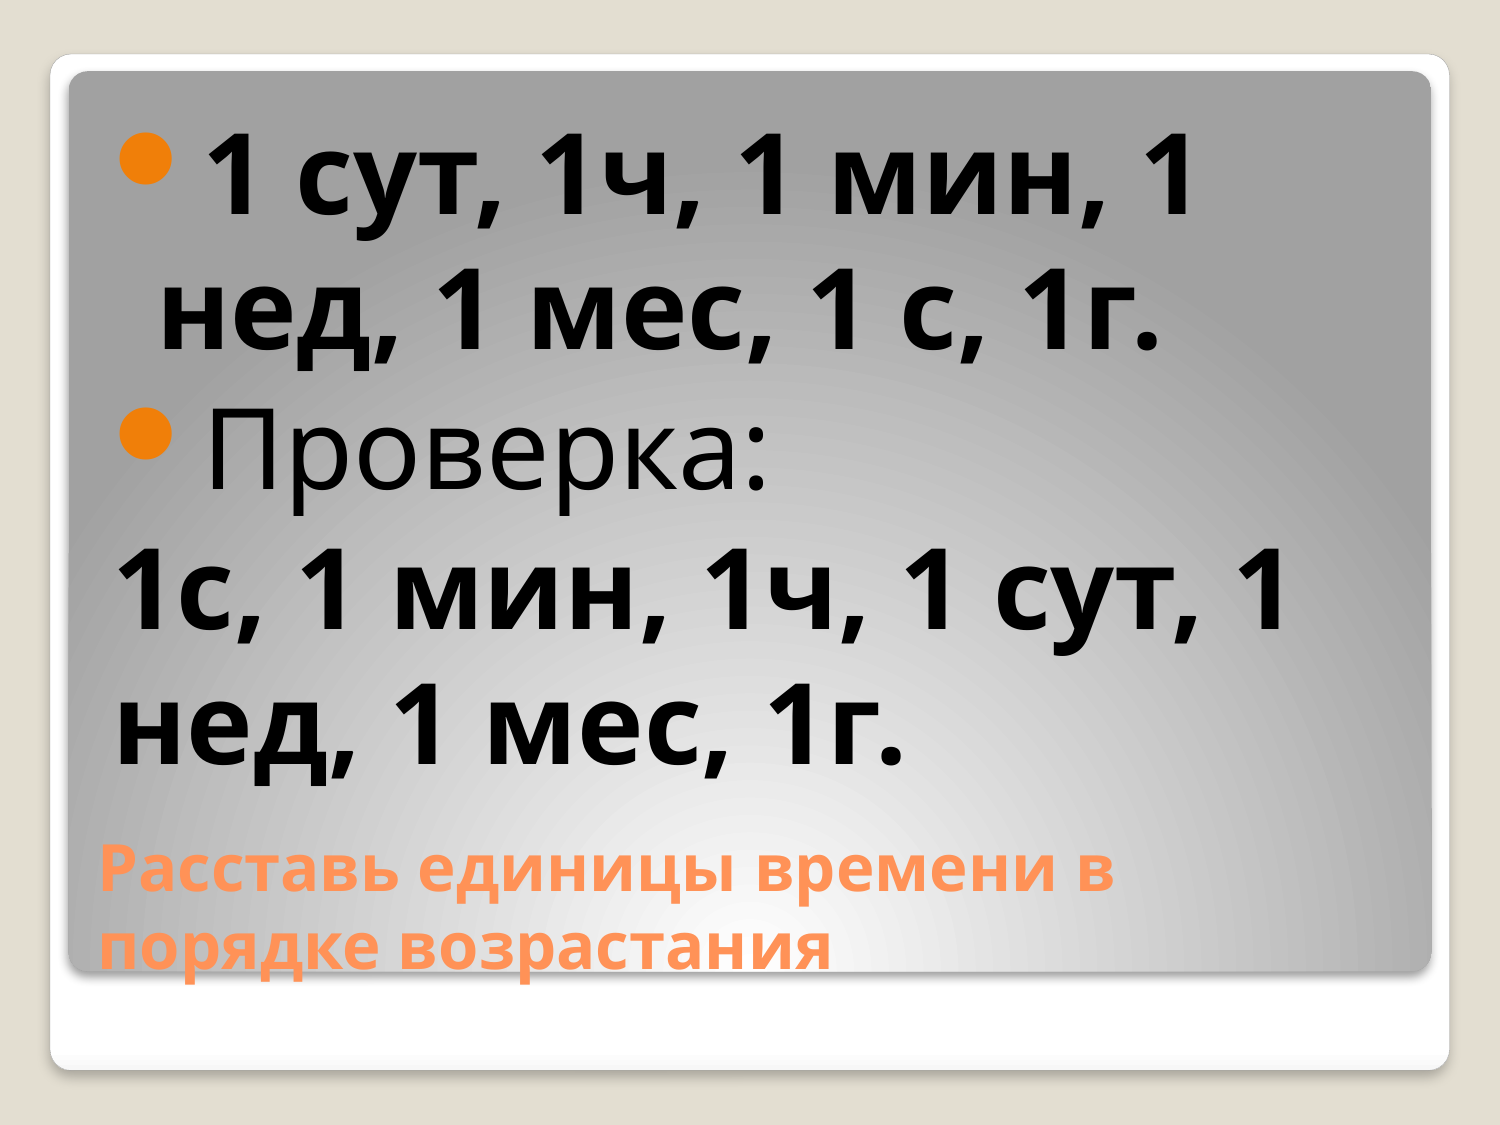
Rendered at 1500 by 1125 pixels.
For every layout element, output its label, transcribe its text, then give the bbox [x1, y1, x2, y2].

list 1 сут, 1ч, 1 мин, 1 нед, 1 мес, 1 с, 1г. Проверка: 1с, 1 мин, 1ч, 1 сут, 1 нед, 1 мес, 1г. [82, 86, 1425, 774]
title Расставь единицы времени в порядке возрастания [82, 817, 1425, 990]
